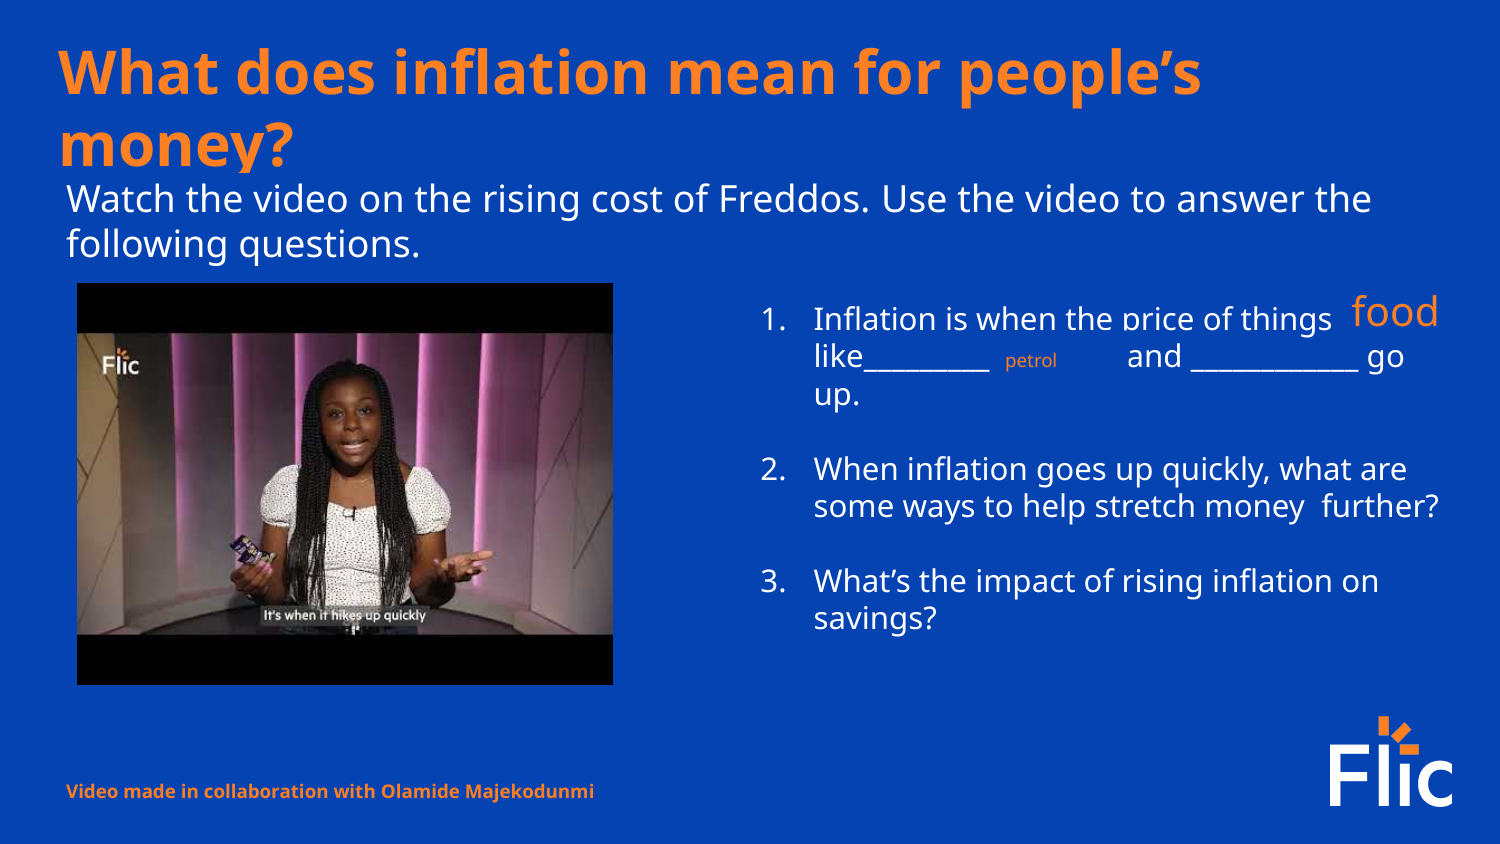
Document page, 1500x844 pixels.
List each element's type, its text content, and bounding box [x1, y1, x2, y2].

text_box Watch the video on the rising cost of Freddos. Use the video to answer the following questions. Video made in collaboration with Olamide Majekodunmi [51, 160, 1486, 817]
text_box What does inflation mean for people’s money? [59, 34, 1319, 135]
text_box Inflation is when the price of things like_________, heating and ____________ go up. When inflation goes up quickly, what are some ways to help stretch money further? What’s the impact of rising inflation on savings? [723, 246, 1475, 651]
picture [77, 283, 613, 686]
text_box food [1336, 263, 1475, 350]
text_box petrol [990, 330, 1129, 387]
